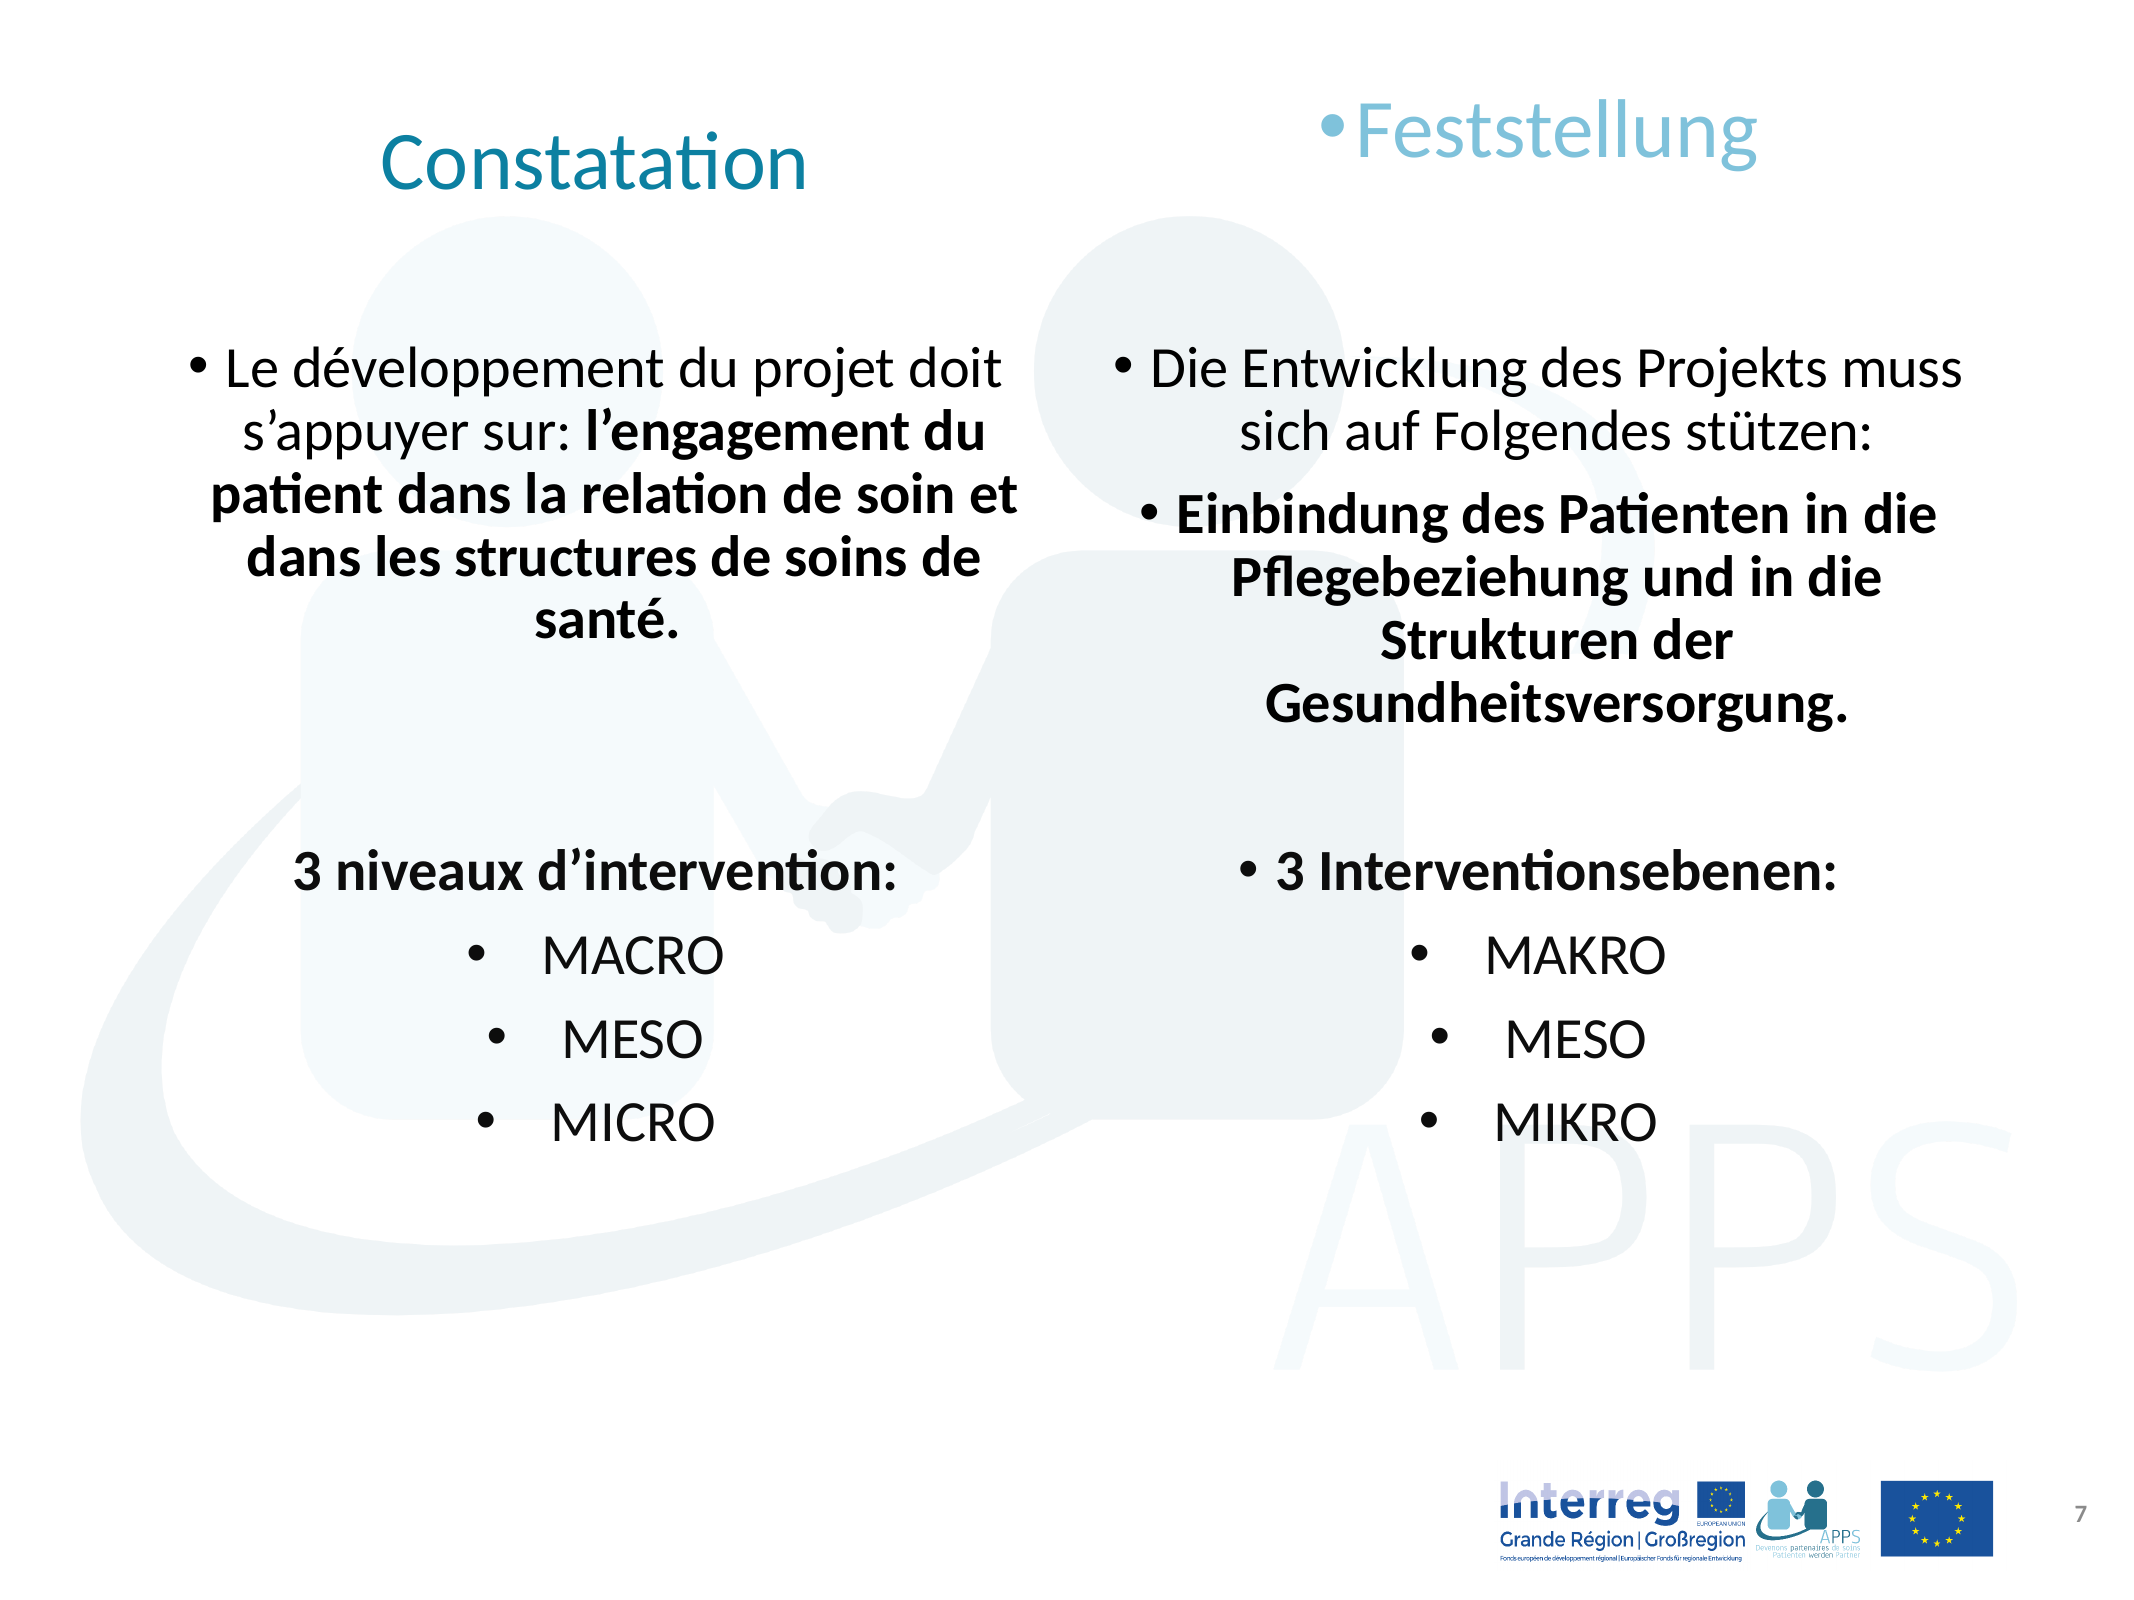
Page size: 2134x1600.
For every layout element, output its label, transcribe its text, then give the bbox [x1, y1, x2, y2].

list Constatation [146, 118, 1045, 286]
list Die Entwicklung des Projekts muss sich auf Folgendes stützen: Einbindung des Patienten in die Pflegebeziehung und in die Strukturen der Gesundheitsversorgung. 3 Interventionsebenen: MAKRO MESO MIKRO [1089, 336, 1988, 1441]
list Feststellung [1089, 85, 1988, 286]
list Le développement du projet doit s’appuyer sur: l’engagement du patient dans la relation de soin et dans les structures de soins de santé. 3 niveaux d’intervention: MACRO MESO MICRO [146, 336, 1045, 1441]
picture [27, 71, 2070, 1571]
slide_number 8 [1622, 1472, 2103, 1553]
